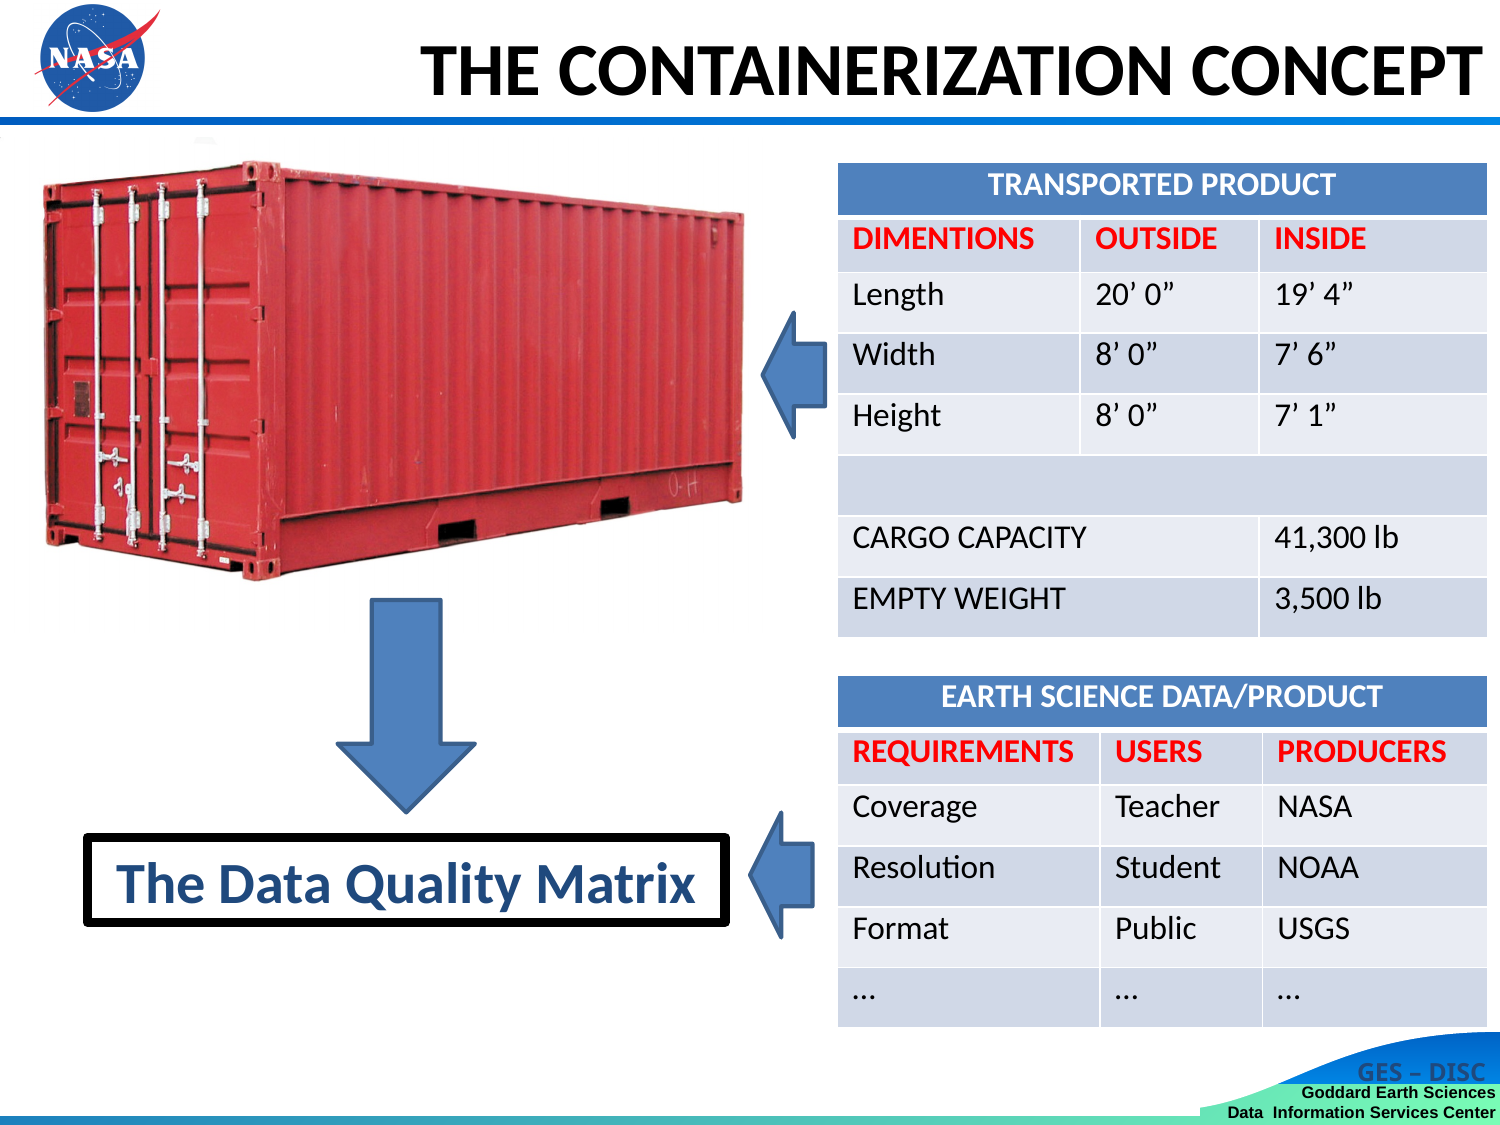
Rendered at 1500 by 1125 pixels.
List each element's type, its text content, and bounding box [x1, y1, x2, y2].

text_box The Data Quality Matrix [87, 837, 725, 923]
table_cell Format [838, 908, 1099, 967]
table_cell Width [838, 334, 1079, 393]
text_box [766, 310, 828, 440]
text_box [748, 810, 815, 940]
text_box [335, 641, 477, 815]
table_cell Resolution [838, 847, 1099, 906]
table_cell INSIDE [1260, 220, 1487, 272]
table_cell … [1101, 968, 1262, 1027]
table_cell Length [838, 273, 1079, 332]
table_cell Public [1101, 908, 1262, 967]
picture [0, 137, 763, 633]
table_cell [838, 456, 1487, 515]
table_cell 20’ 0” [1081, 273, 1258, 332]
table_cell Teacher [1101, 786, 1262, 845]
table_cell DIMENTIONS [838, 220, 1079, 272]
table_cell 3,500 lb [1260, 578, 1487, 637]
table_cell 7’ 1” [1260, 395, 1487, 454]
table_cell 19’ 4” [1260, 273, 1487, 332]
table_cell USGS [1263, 908, 1487, 967]
table_cell … [838, 968, 1099, 1027]
table_cell 41,300 lb [1260, 517, 1487, 576]
table_header TRANSPORTED PRODUCT [838, 163, 1487, 215]
table_cell USERS [1101, 733, 1262, 784]
table_cell Height [838, 395, 1079, 454]
table_cell NOAA [1263, 847, 1487, 906]
table_cell REQUIREMENTS [838, 733, 1099, 784]
table_cell PRODUCERS [1263, 733, 1487, 784]
table_cell Coverage [838, 786, 1099, 845]
table_cell Student [1101, 847, 1262, 906]
table_cell CARGO CAPACITY [838, 517, 1258, 576]
table_cell OUTSIDE [1081, 220, 1258, 272]
title The containerization concept [168, 12, 1500, 125]
table_cell … [1263, 968, 1487, 1027]
table_cell EMPTY WEIGHT [838, 578, 1258, 637]
table_cell NASA [1263, 786, 1487, 845]
table_cell 8’ 0” [1081, 334, 1258, 393]
table_header EARTH SCIENCE DATA/PRODUCT [838, 676, 1487, 727]
table_cell 8’ 0” [1081, 395, 1258, 454]
table_cell 7’ 6” [1260, 334, 1487, 393]
picture [33, 3, 161, 113]
